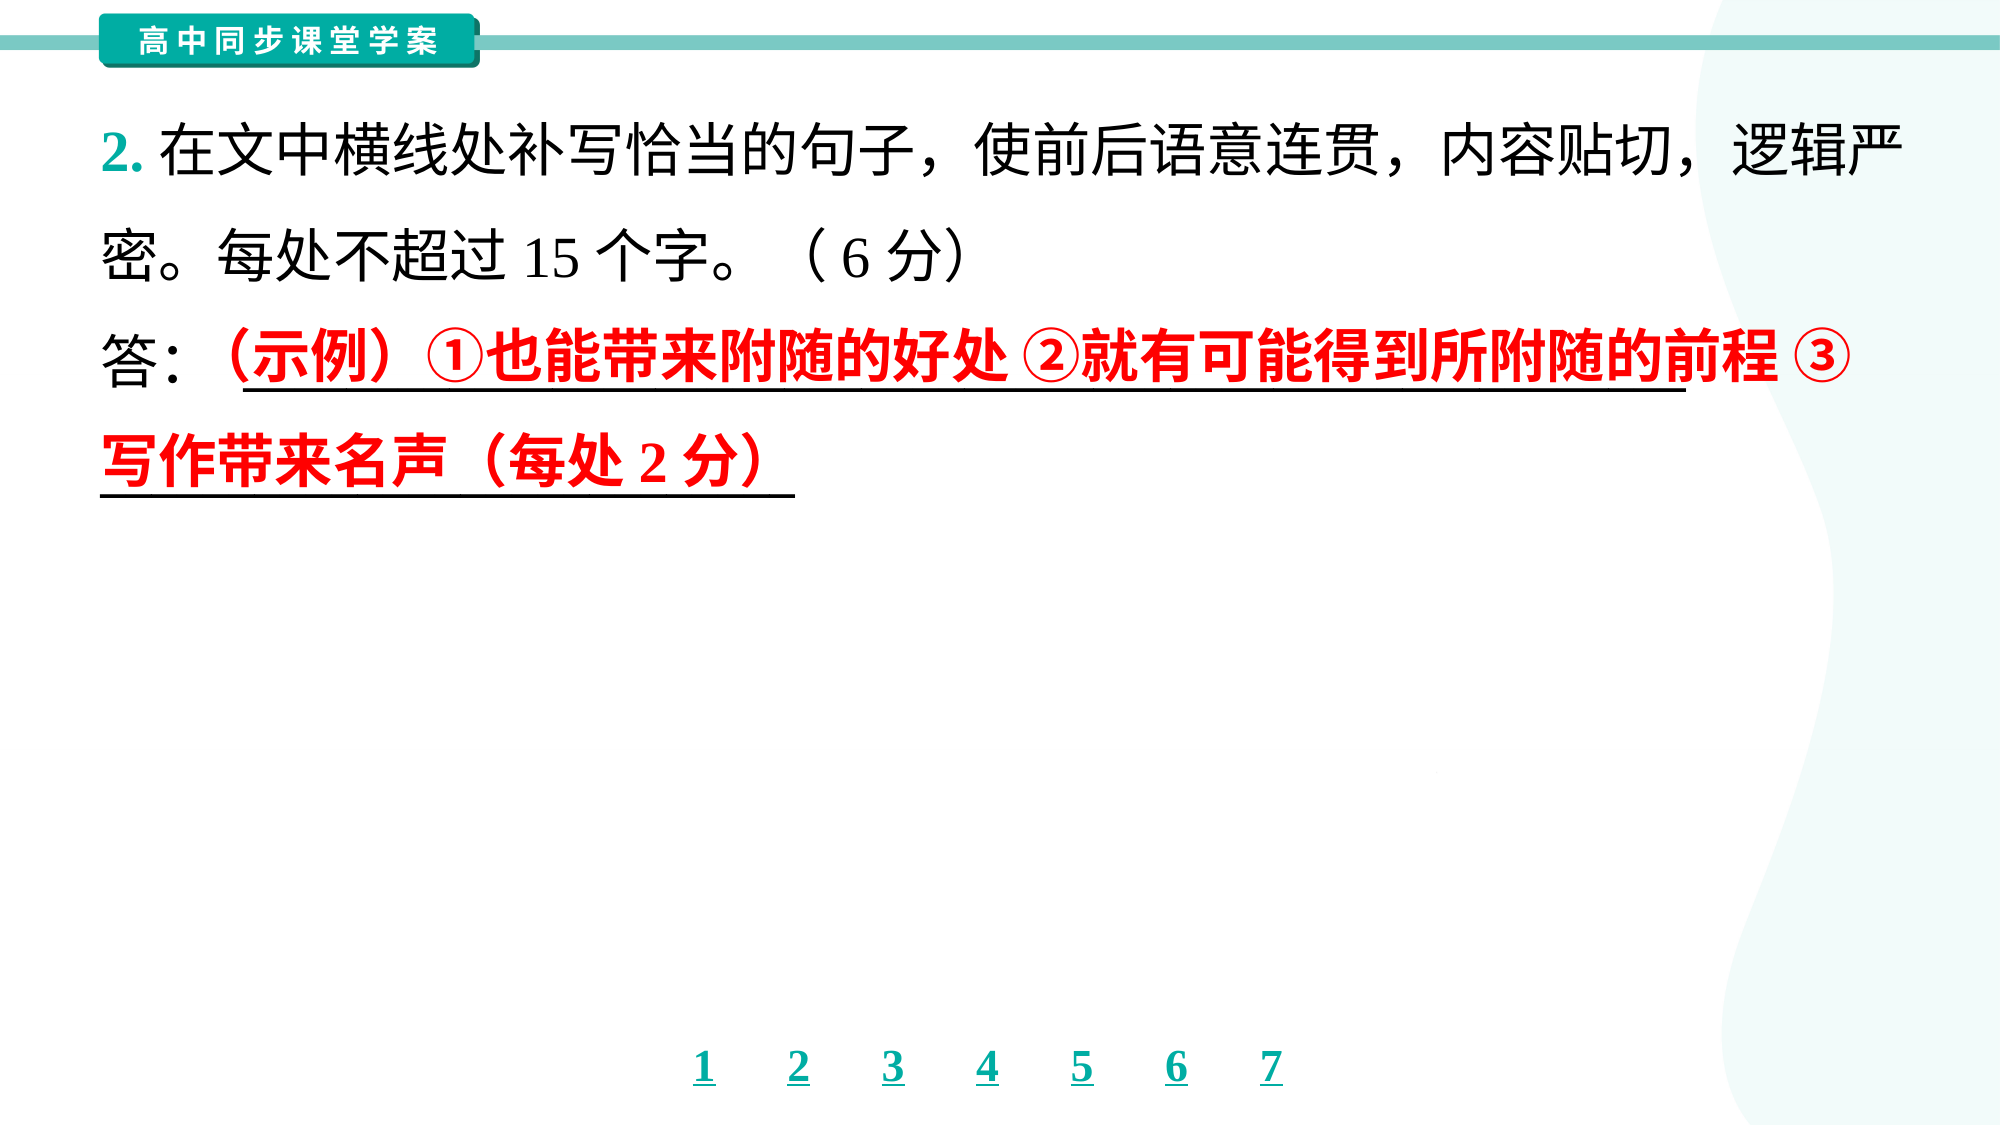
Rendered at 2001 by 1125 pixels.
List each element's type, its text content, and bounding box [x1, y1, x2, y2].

text_box 2.在文中横线处补写恰当的句子，使前后语意连贯，内容贴切，逻辑严 密。每处不超过15个字。（6分） 答： ________________________________________________________ ___________________________ [100, 495, 1899, 502]
text_box 2.在文中横线处补写恰当的句子，使前后语意连贯，内容贴切，逻辑严 密。每处不超过15个字。（6分） 答： ________________________________________________________ ___________________________ [100, 76, 1899, 284]
picture [0, 0, 2000, 1125]
text_box （示例）①也能带来附随的好处 ②就有可能得到所附随的前程 ③写作带来名声（每处2分） [100, 284, 1899, 495]
